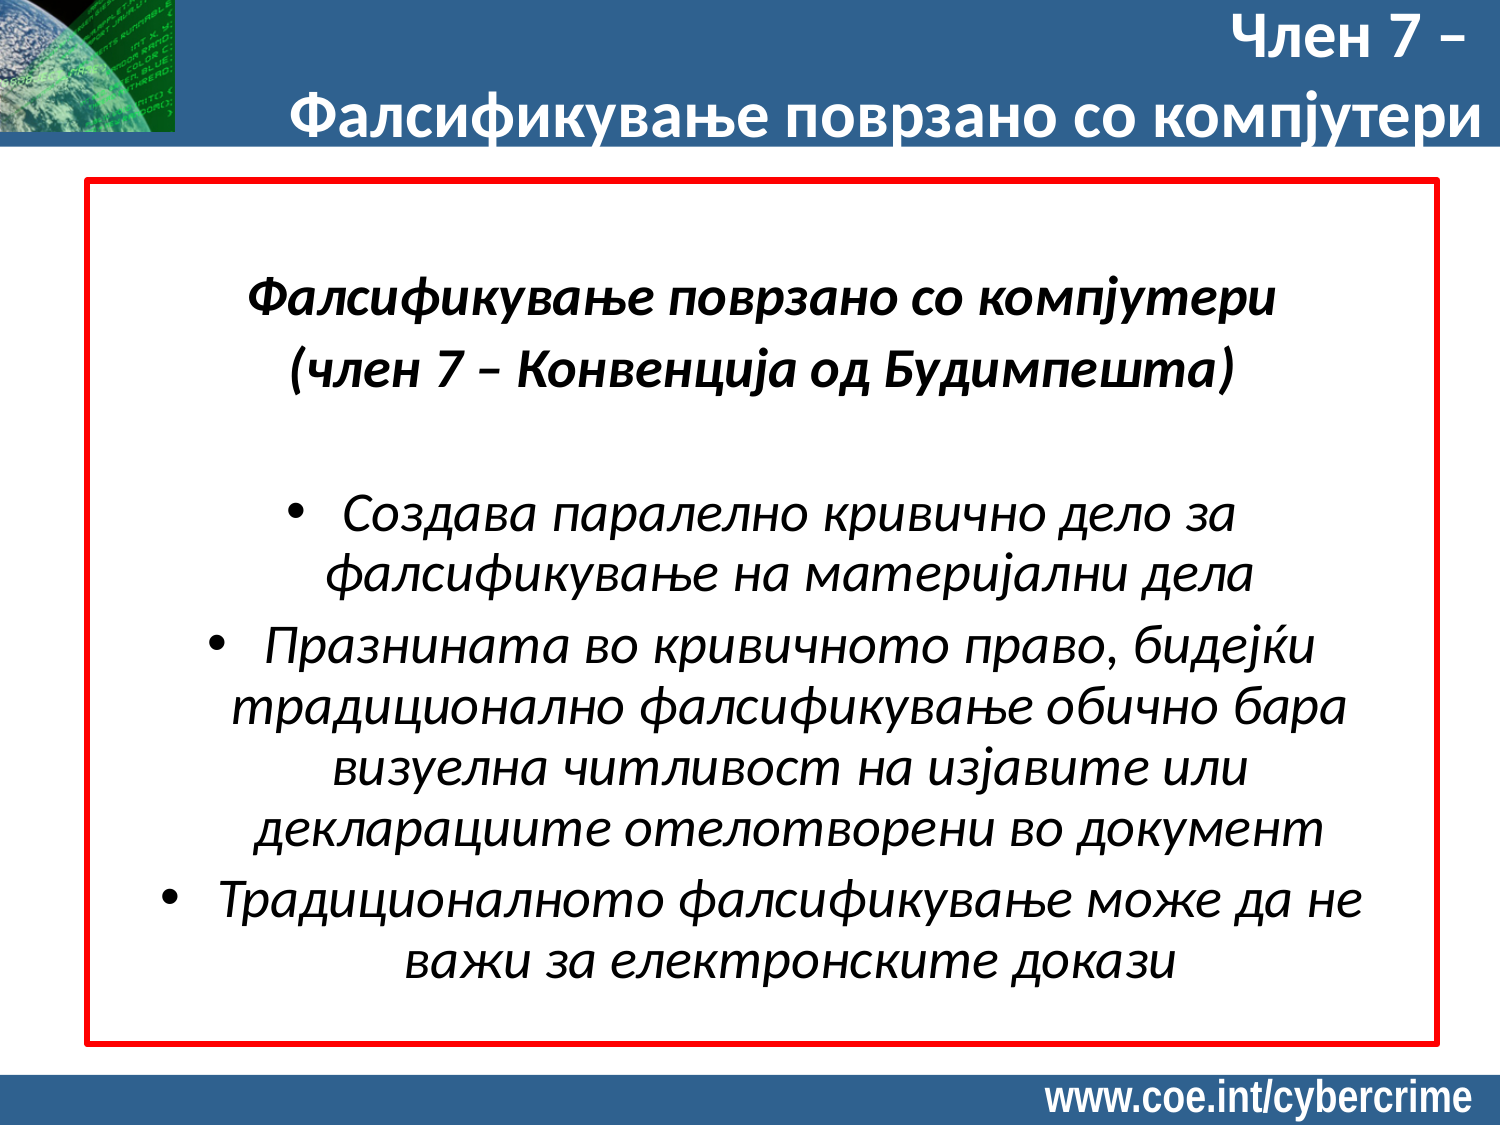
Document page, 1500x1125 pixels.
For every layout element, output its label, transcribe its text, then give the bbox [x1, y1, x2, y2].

picture [0, 0, 175, 132]
text_box Фалсификување поврзано со компјутери (член 7 – Конвенција од Будимпешта) Создава паралелно кривично дело за фалсификување на материјални дела Празнината во кривичното право, бидејќи традиционално фалсификување обично бара визуелна читливост на изјавите или декларациите отелотворени во документ Традиционалното фалсификување може да не важи за електронските докази [87, 180, 1438, 1045]
text_box www.coe.int/cybercrime [1030, 1059, 1500, 1125]
text_box Член 7 – Фалсификување поврзано со компјутери [0, 0, 1500, 149]
text_box [0, 1073, 1030, 1125]
